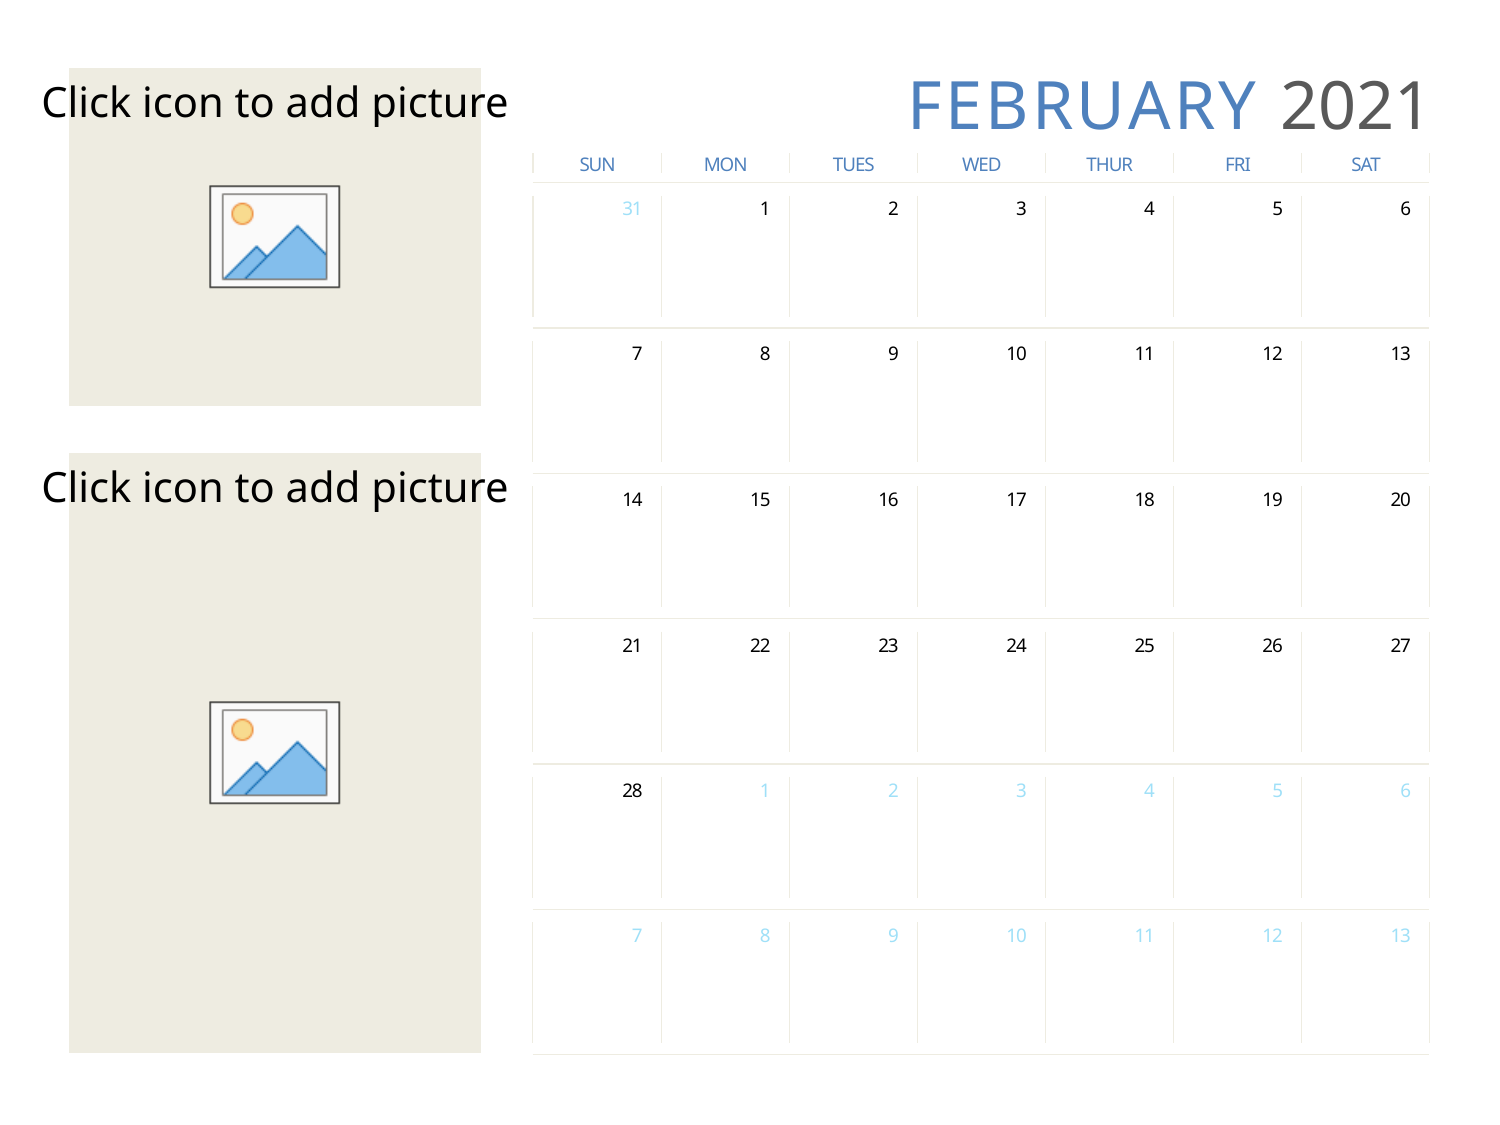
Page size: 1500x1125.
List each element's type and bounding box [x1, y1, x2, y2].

picture [68, 68, 482, 406]
picture [68, 453, 482, 1054]
